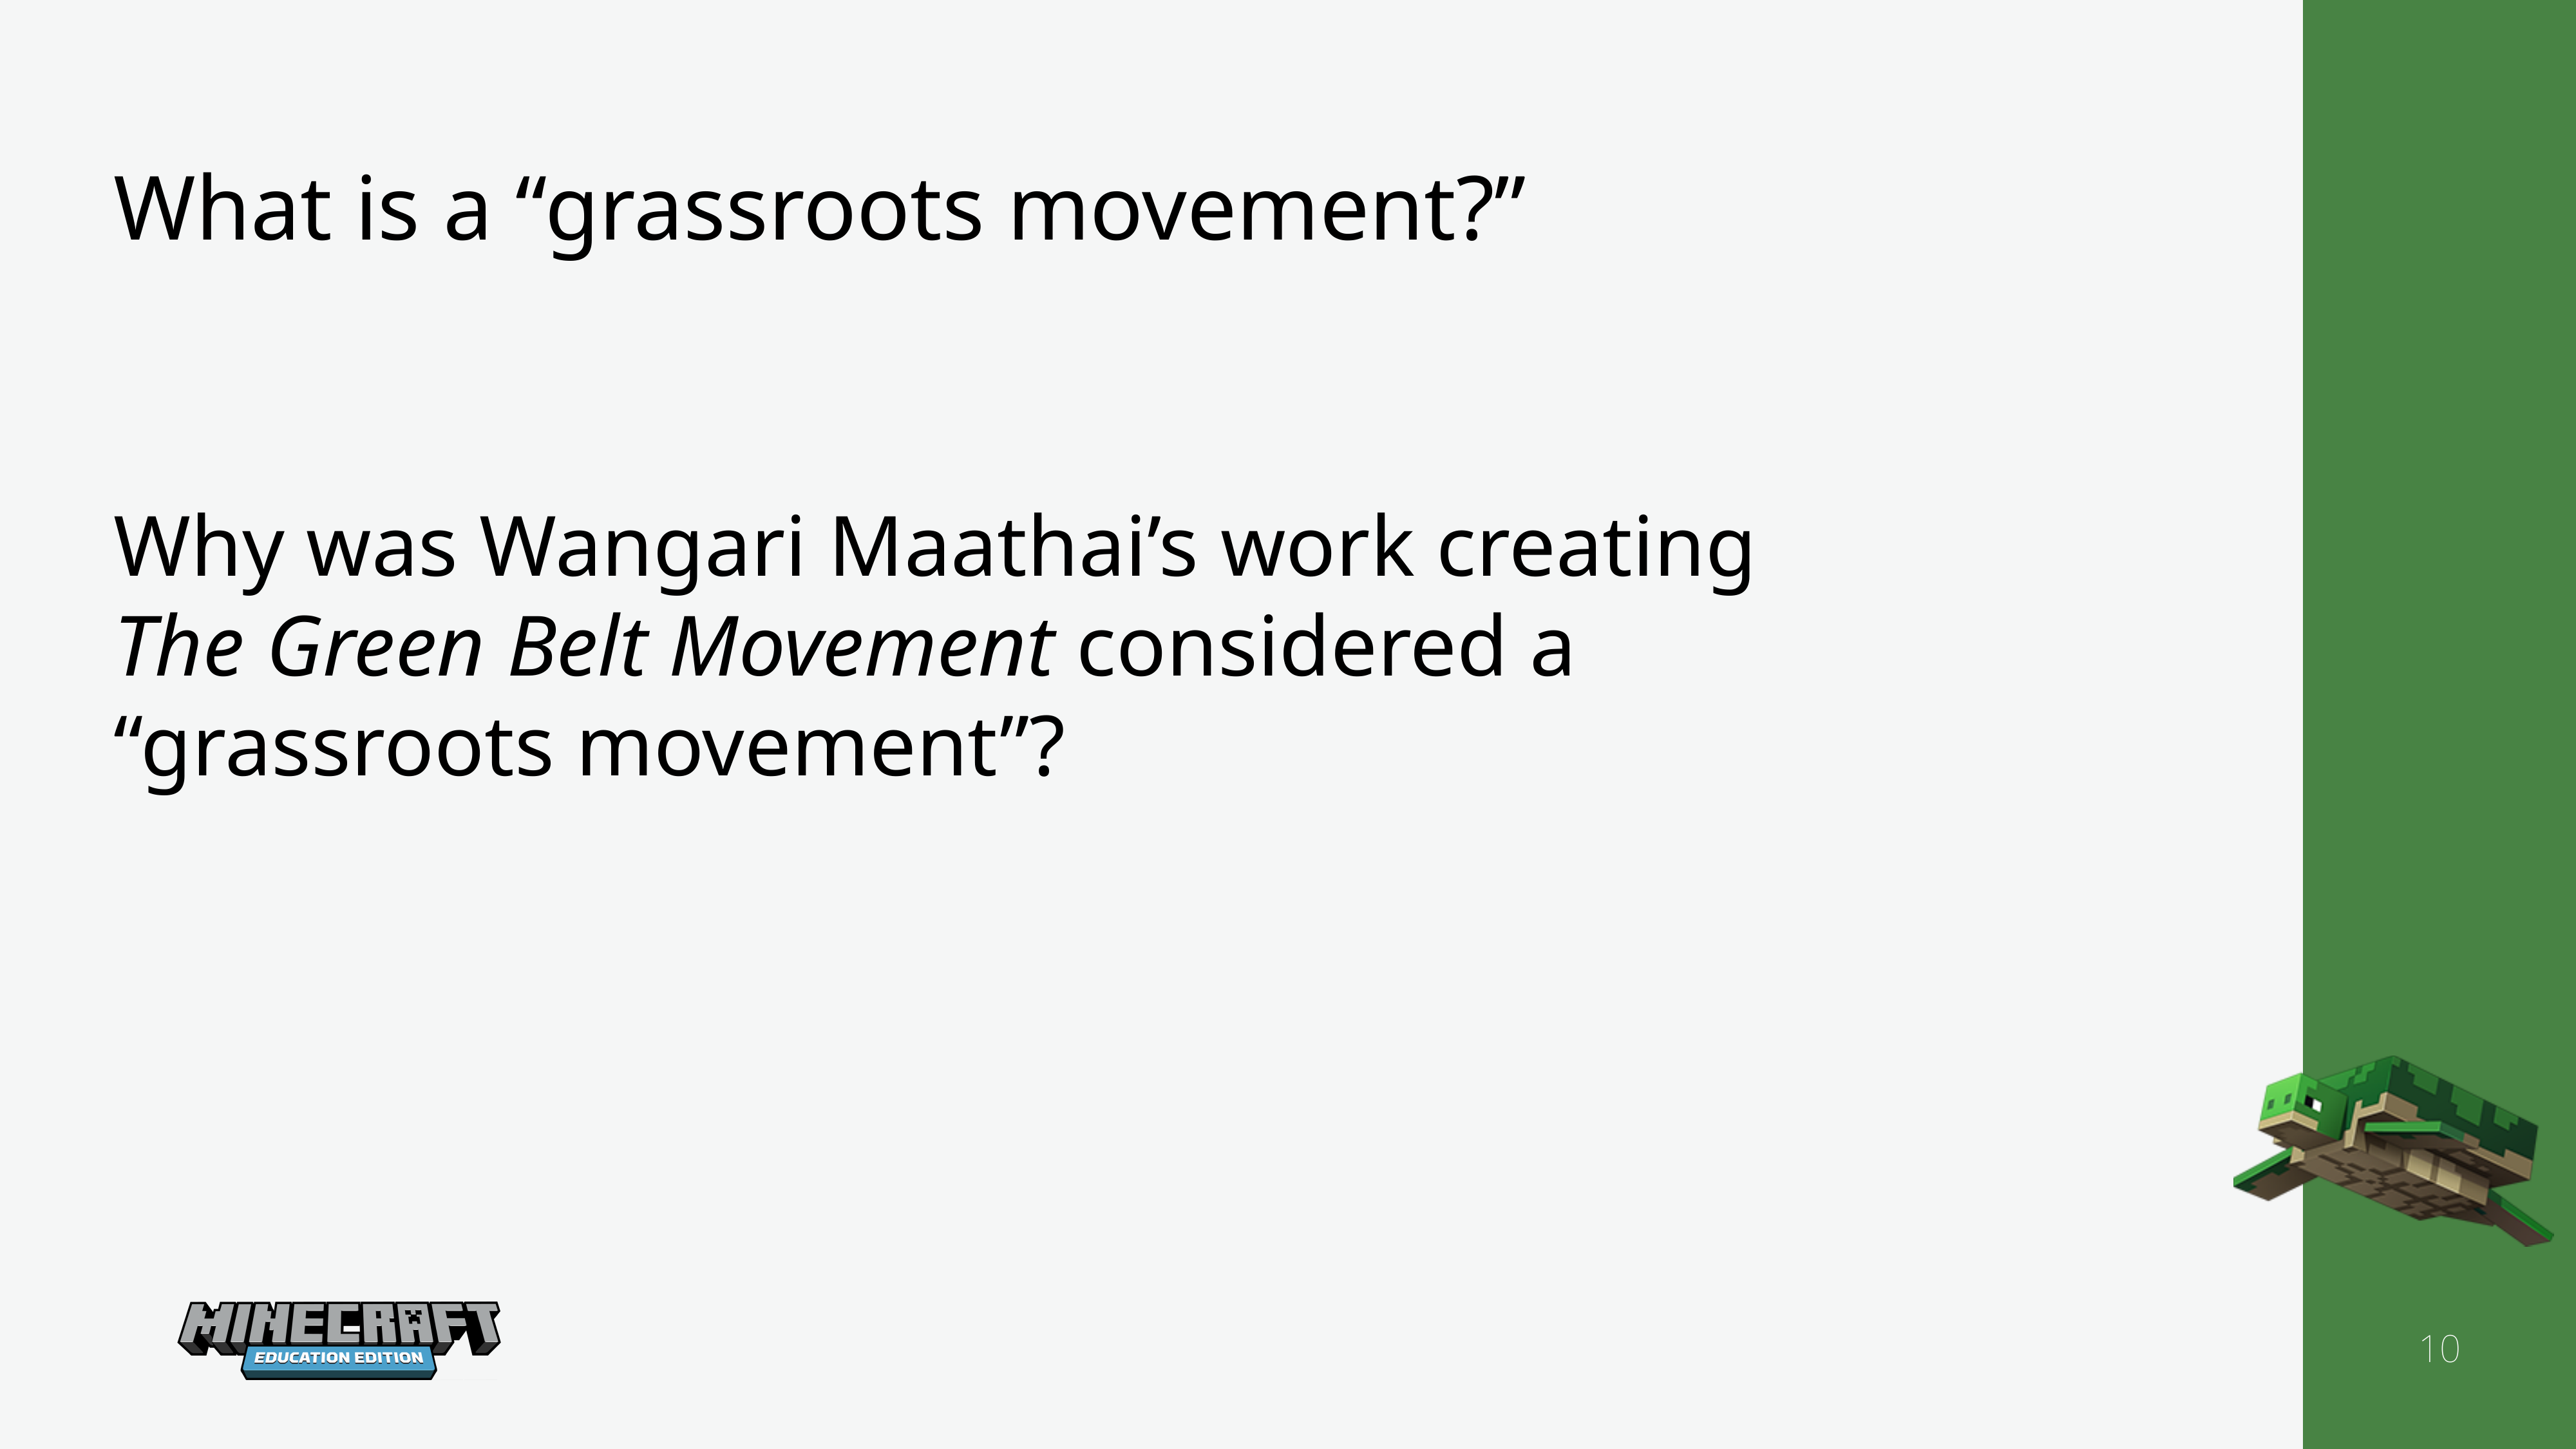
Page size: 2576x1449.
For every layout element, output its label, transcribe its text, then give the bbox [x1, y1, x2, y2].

title What is a “grassroots movement?” [86, 124, 2490, 288]
picture [2233, 1056, 2554, 1247]
list Why was Wangari Maathai’s work creating The Green Belt Movement considered a “grassroots movement”? [86, 323, 1964, 1289]
slide_number 10 [2391, 1298, 2489, 1403]
picture [177, 1302, 501, 1380]
